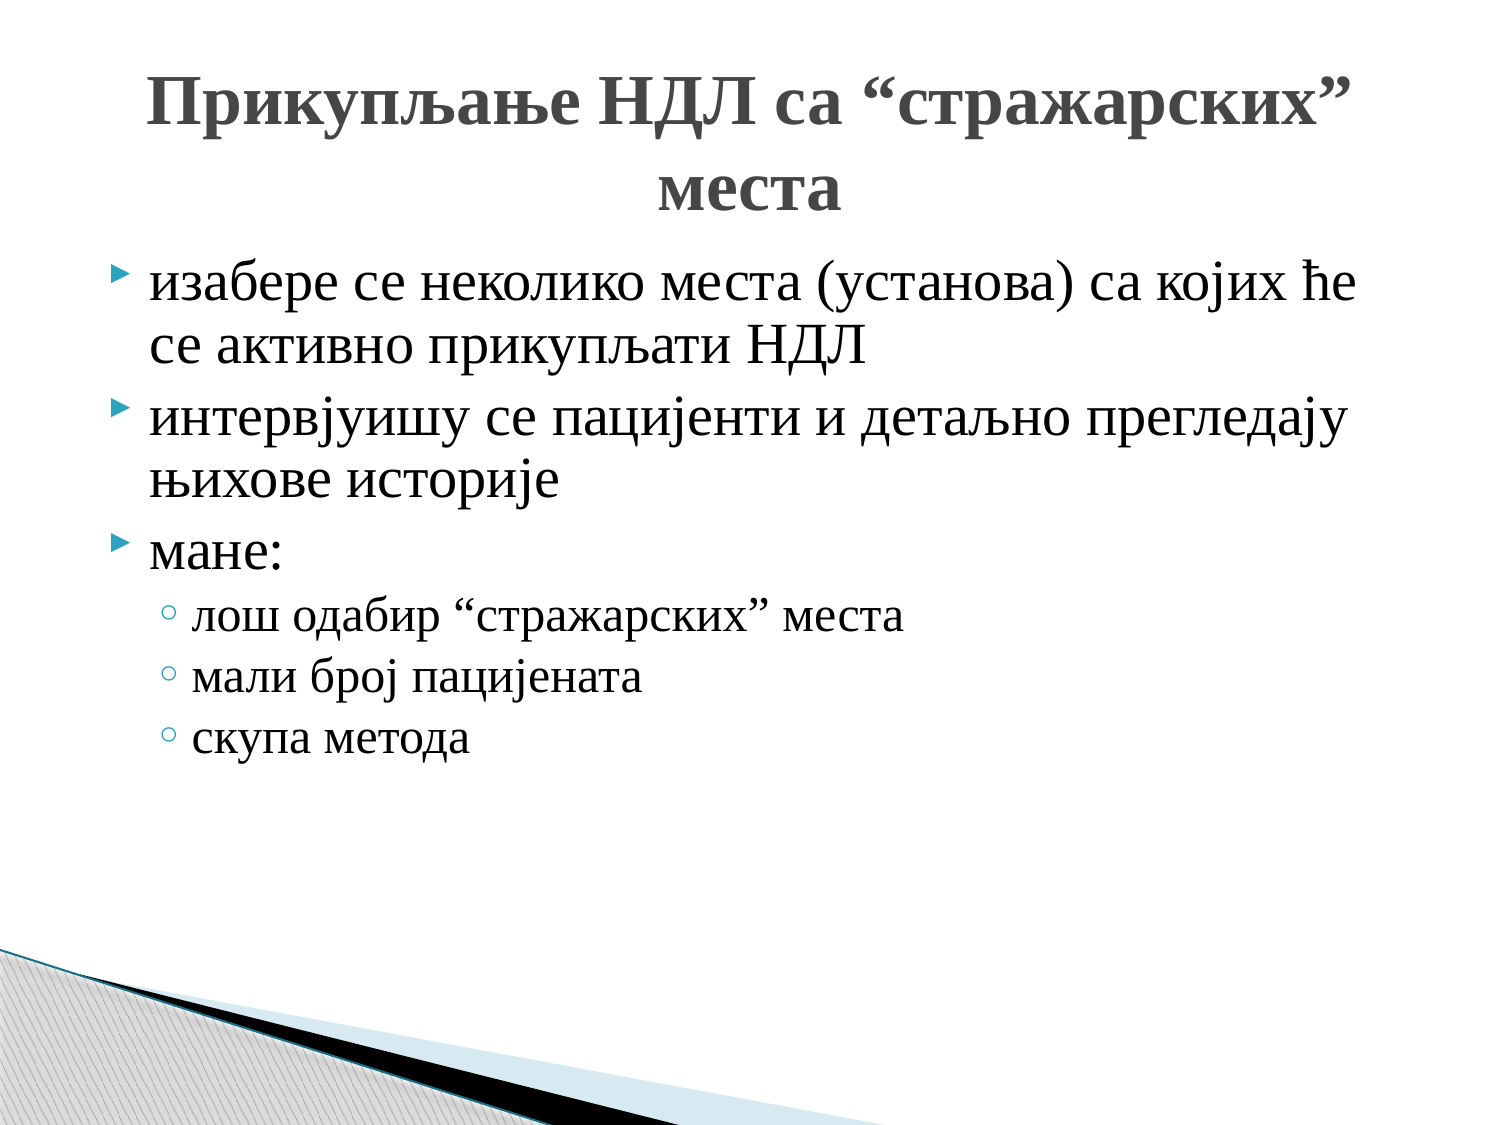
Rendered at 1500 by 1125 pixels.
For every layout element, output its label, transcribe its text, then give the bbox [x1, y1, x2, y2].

title Прикупљање НДЛ са “стражарских” места [75, 45, 1425, 233]
list изабере се неколико места (установа) са којих ће се активно прикупљати НДЛ интервјуишу се пацијенти и детаљно прегледају њихове историје мане: лош одабир “стражарских” места мали број пацијената скупа метода [75, 243, 1425, 986]
